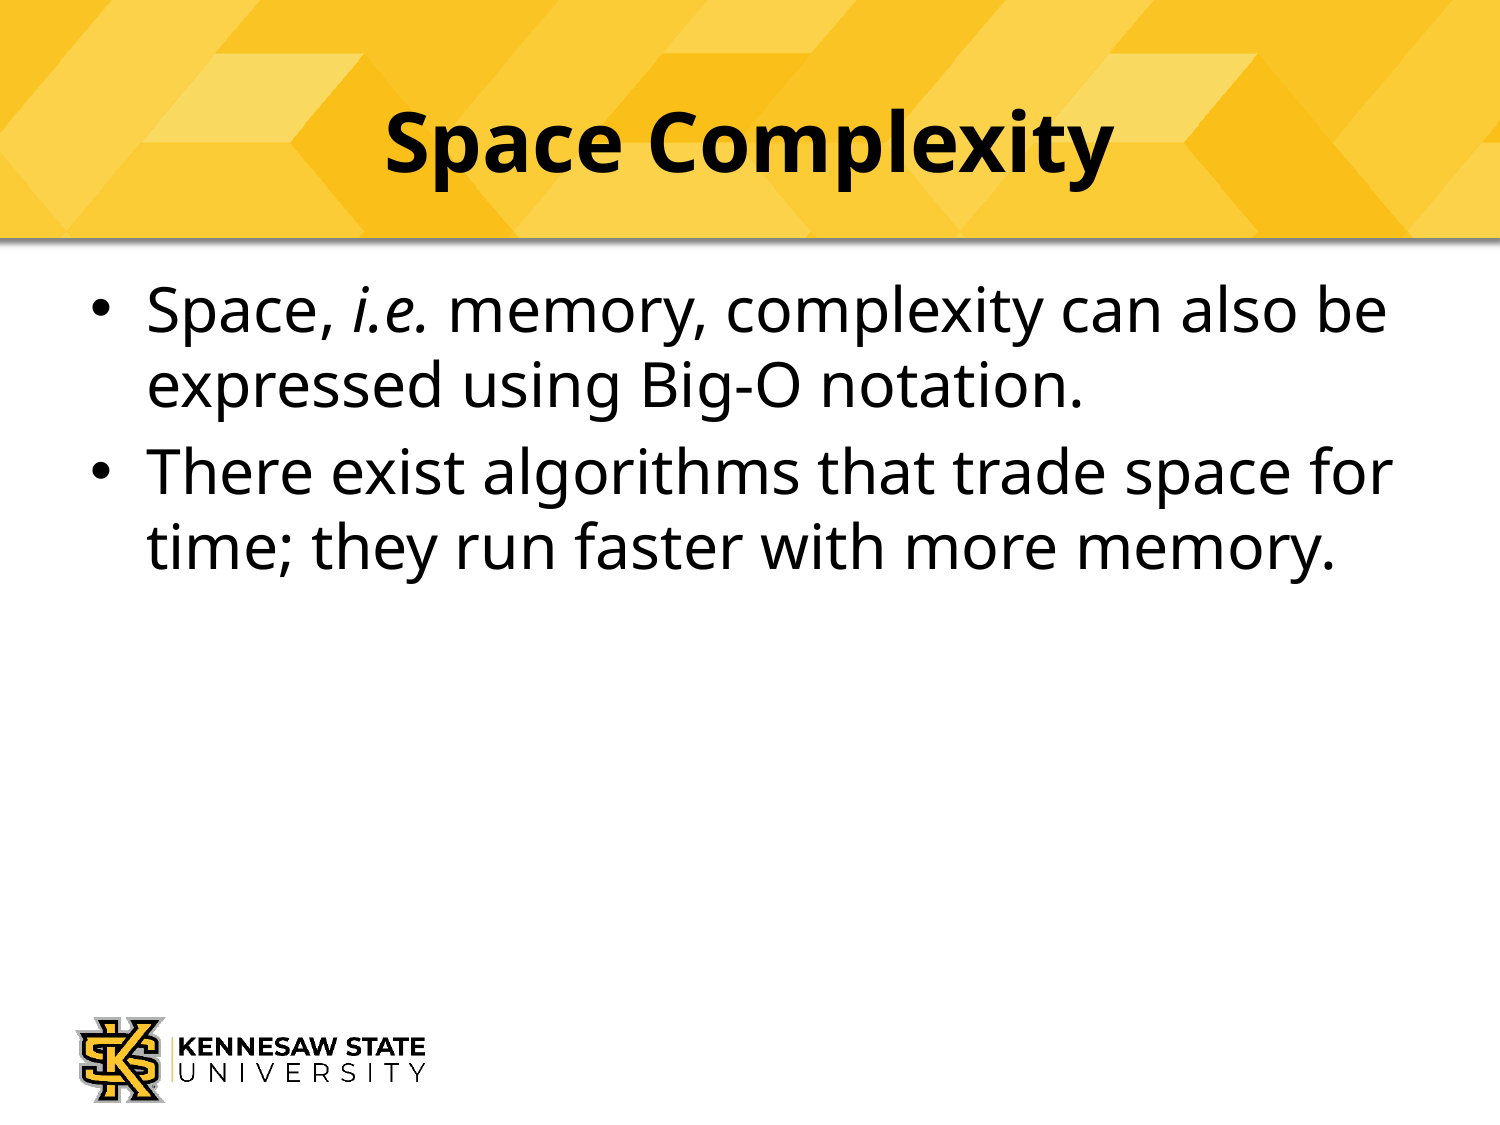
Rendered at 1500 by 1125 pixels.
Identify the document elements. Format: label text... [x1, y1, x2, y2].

picture [0, 0, 1500, 251]
list Space, i.e. memory, complexity can also be expressed using Big-O notation. There exist algorithms that trade space for time; they run faster with more memory. [75, 262, 1425, 1005]
title Space Complexity [75, 45, 1425, 233]
picture [75, 1017, 425, 1103]
